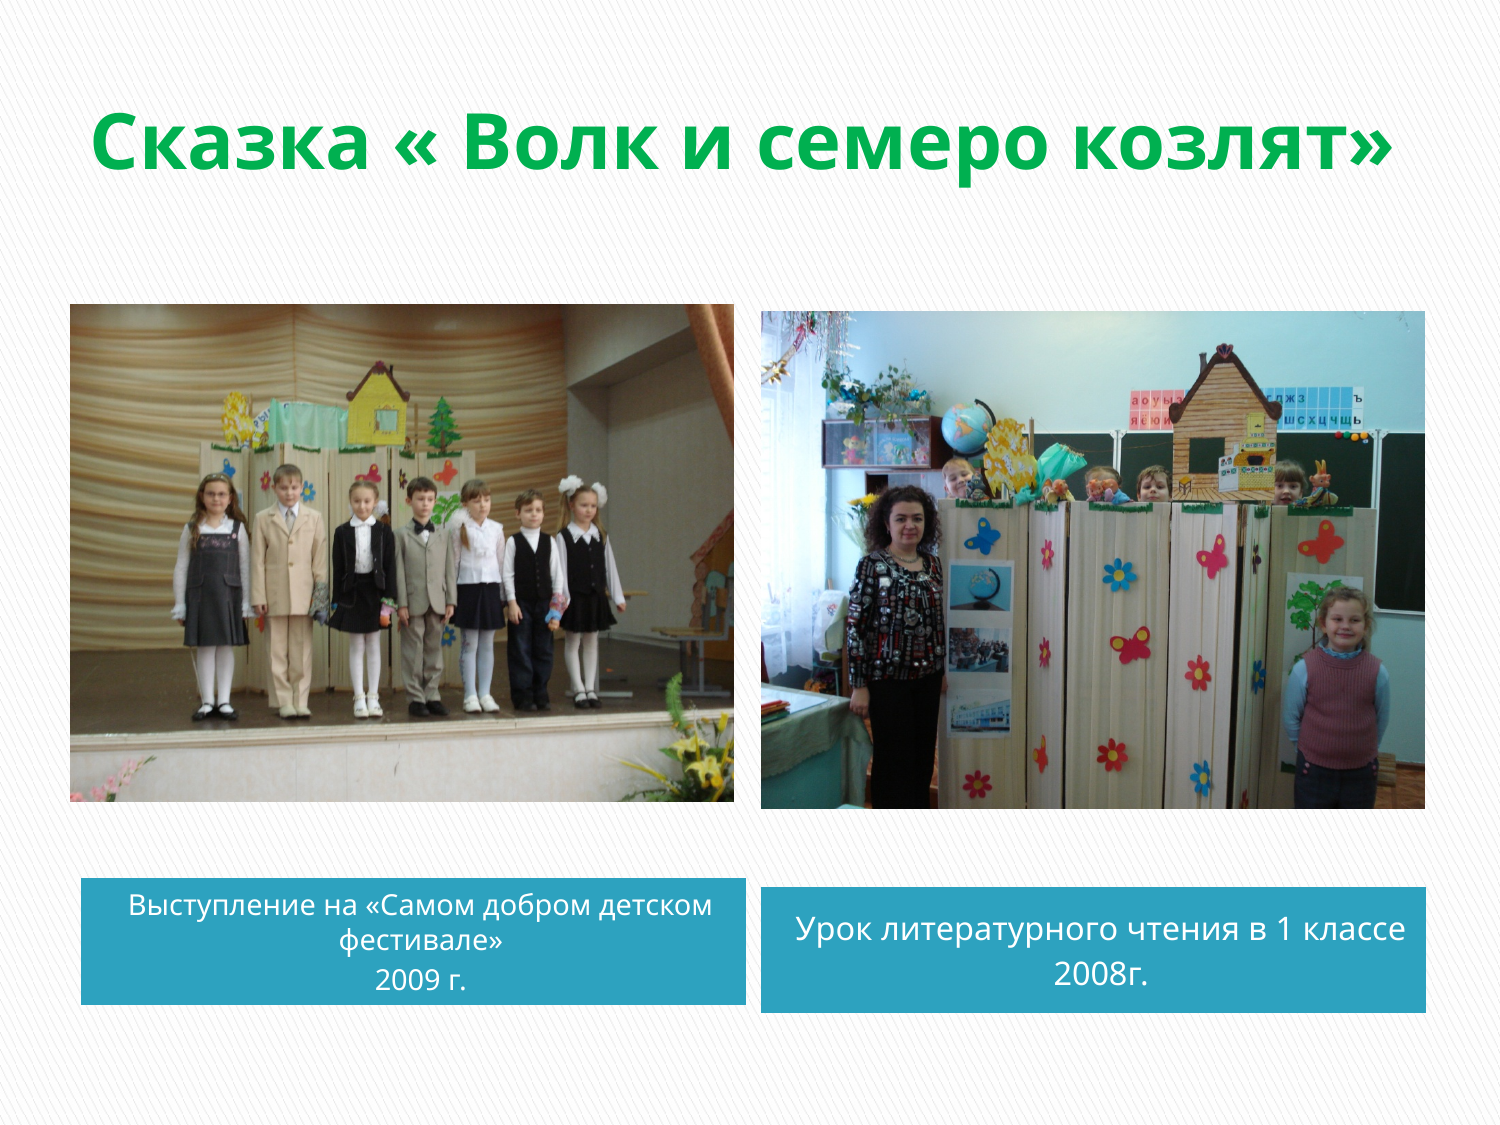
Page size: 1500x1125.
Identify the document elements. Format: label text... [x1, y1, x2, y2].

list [70, 304, 734, 802]
list Урок литературного чтения в 1 классе 2008г. [761, 887, 1426, 1013]
list Выступление на «Самом добром детском фестивале» 2009 г. [81, 878, 746, 1005]
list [761, 311, 1426, 810]
title Сказка « Волк и семеро козлят» [75, 44, 1425, 233]
